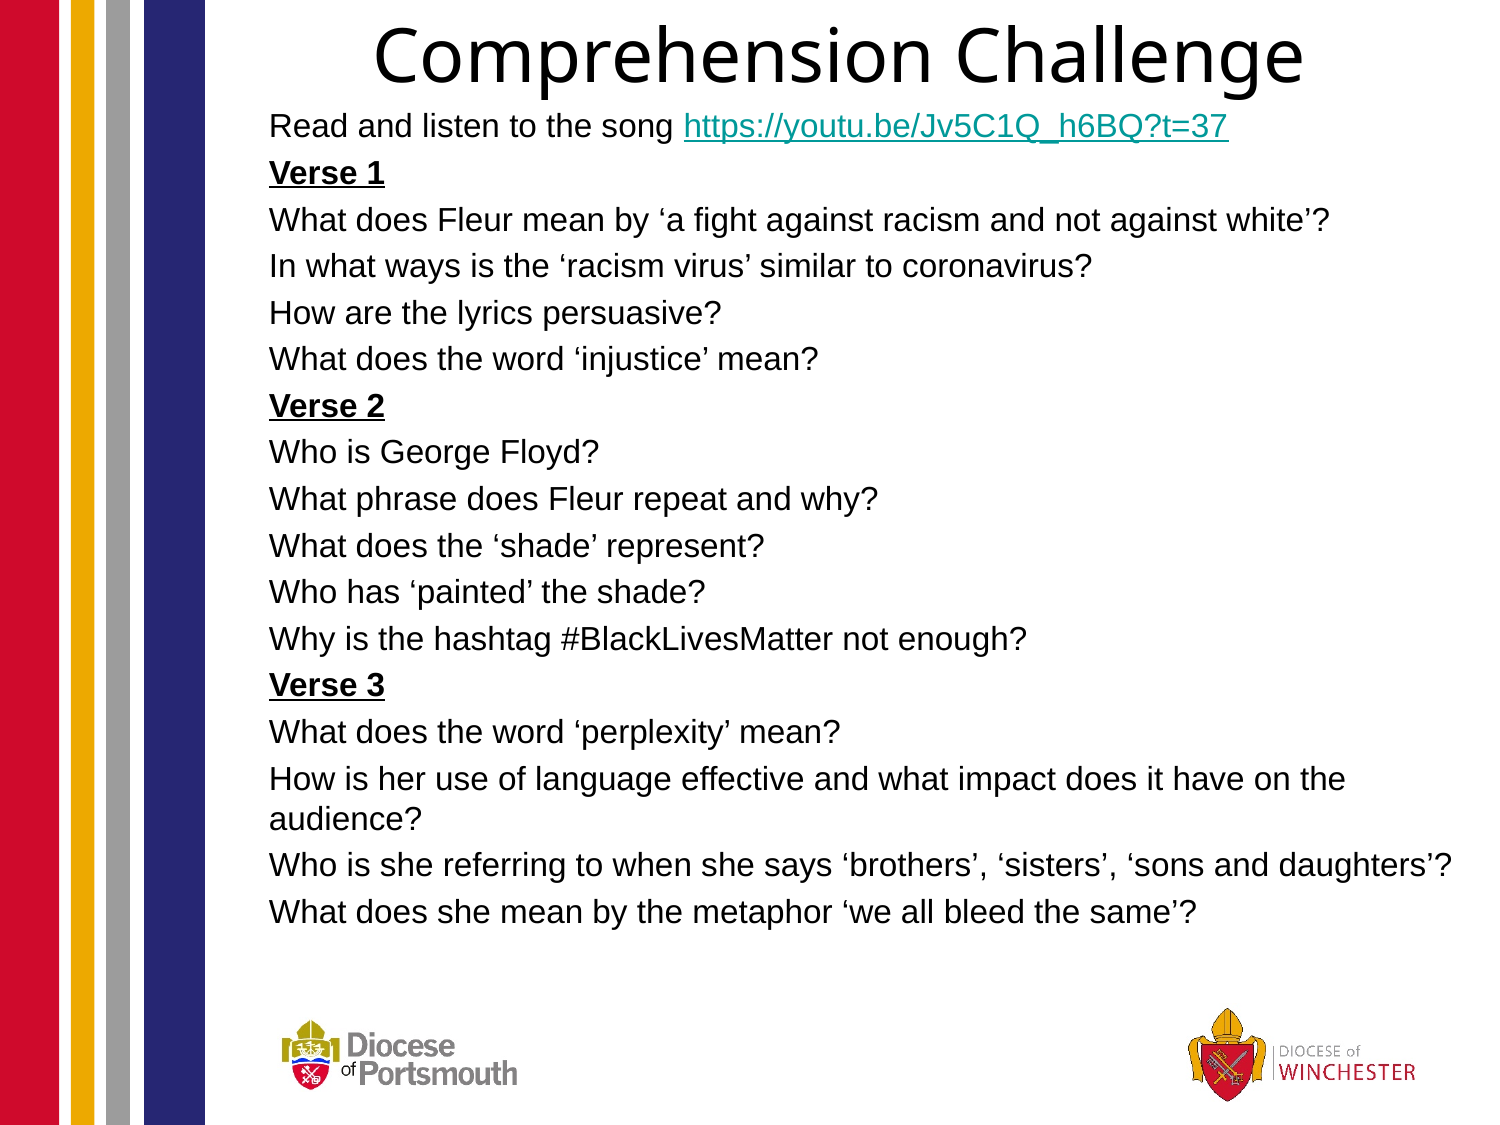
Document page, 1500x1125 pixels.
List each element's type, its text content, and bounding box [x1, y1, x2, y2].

list Read and listen to the song https://youtu.be/Jv5C1Q_h6BQ?t=37 Verse 1 What does Fleur mean by ‘a fight against racism and not against white’? In what ways is the ‘racism virus’ similar to coronavirus? How are the lyrics persuasive? What does the word ‘injustice’ mean? Verse 2 Who is George Floyd? What phrase does Fleur repeat and why? What does the ‘shade’ represent? Who has ‘painted’ the shade? Why is the hashtag #BlackLivesMatter not enough? Verse 3 What does the word ‘perplexity’ mean? How is her use of language effective and what impact does it have on the audience? Who is she referring to when she says ‘brothers’, ‘sisters’, ‘sons and daughters’? What does she mean by the metaphor ‘we all bleed the same’? [253, 97, 1483, 983]
picture [277, 1017, 521, 1092]
picture [1175, 1003, 1424, 1106]
title Comprehension Challenge [265, 30, 1414, 97]
